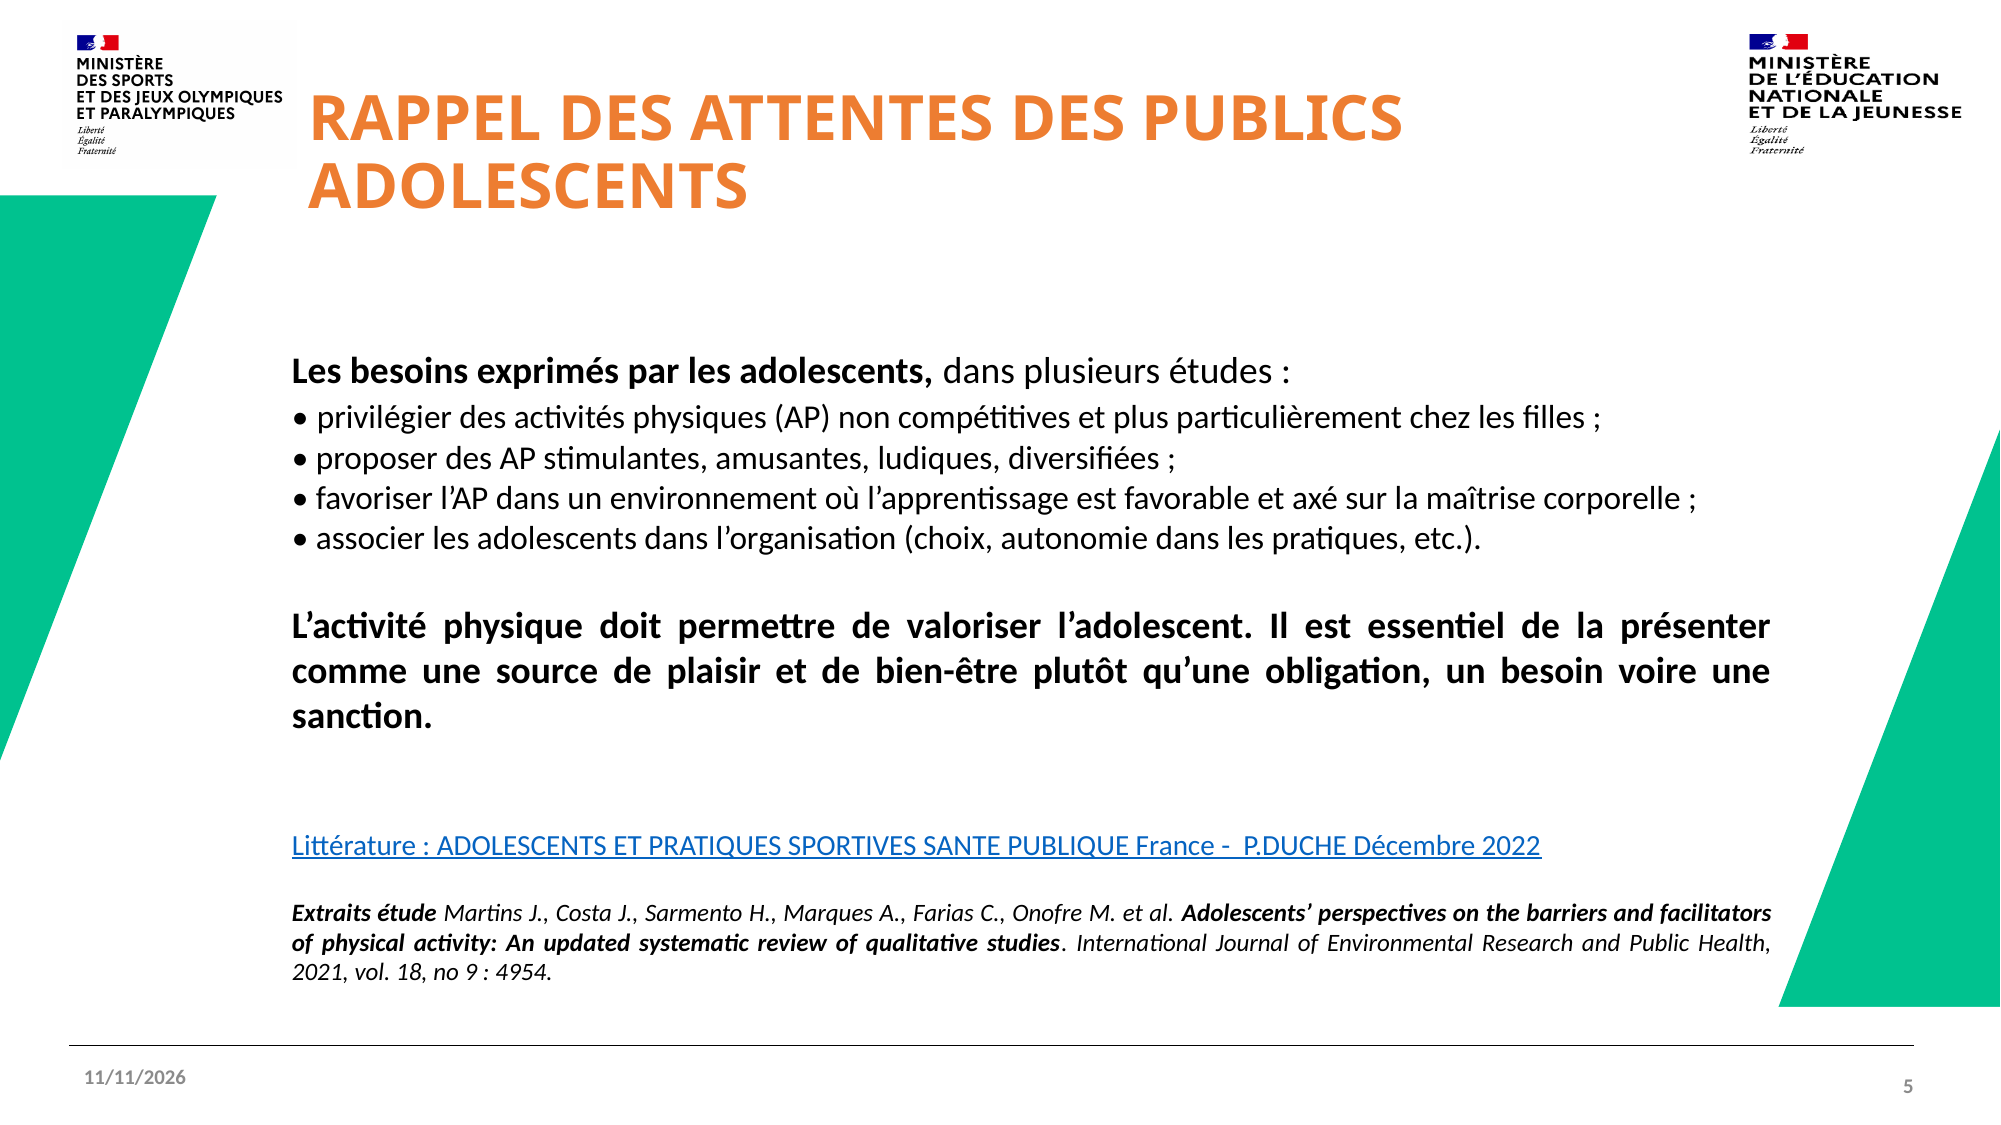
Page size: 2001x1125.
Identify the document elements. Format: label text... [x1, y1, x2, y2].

title Rappel des ATTENTES DES PUBLICS ADOLESCENTS [294, 80, 1706, 229]
picture [1749, 34, 1963, 155]
picture [62, 20, 297, 169]
text_box Les besoins exprimés par les adolescents, dans plusieurs études : • privilégier des activités physiques (AP) non compétitives et plus particulièrement chez les filles ; • proposer des AP stimulantes, amusantes, ludiques, diversifiées ; • favoriser l’AP dans un environnement où l’apprentissage est favorable et axé sur la maîtrise corporelle ; • associer les adolescents dans l’organisation (choix, autonomie dans les pratiques, etc.). L’activité physique doit permettre de valoriser l’adolescent. Il est essentiel de la présenter comme une source de plaisir et de bien-être plutôt qu’une obligation, un besoin voire une sanction. Littérature : ADOLESCENTS ET PRATIQUES SPORTIVES SANTE PUBLIQUE France - P.DUCHE Décembre 2022 Extraits étude Martins J., Costa J., Sarmento H., Marques A., Farias C., Onofre M. et al. Adolescents’ perspectives on the barriers and facilitators of physical activity: An updated systematic review of qualitative studies. International Journal of Environmental Research and Public Health, 2021, vol. 18, no 9 : 4954. [277, 293, 1788, 1039]
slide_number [69, 1046, 519, 1107]
slide_number 5 [1618, 1046, 1914, 1125]
